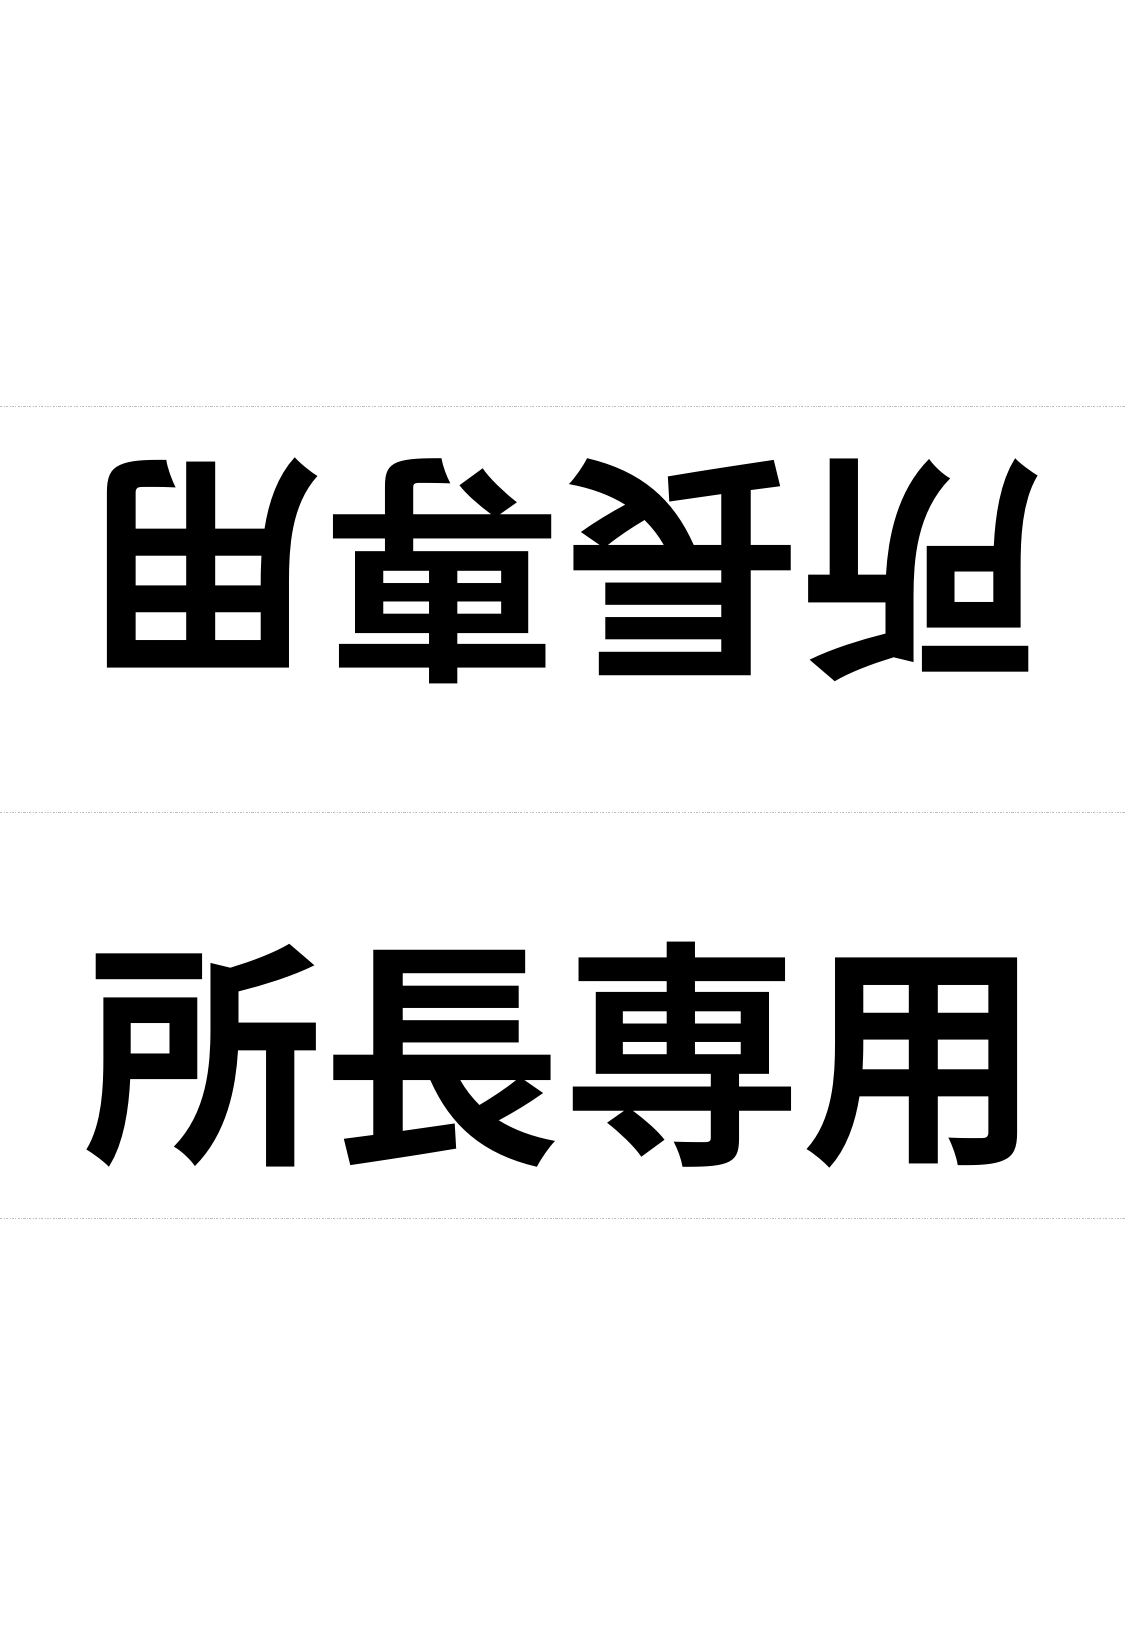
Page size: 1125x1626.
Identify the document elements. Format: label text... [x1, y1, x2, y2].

text_box 所長専用 [68, 898, 1057, 1201]
text_box 所長専用 [68, 425, 1057, 728]
